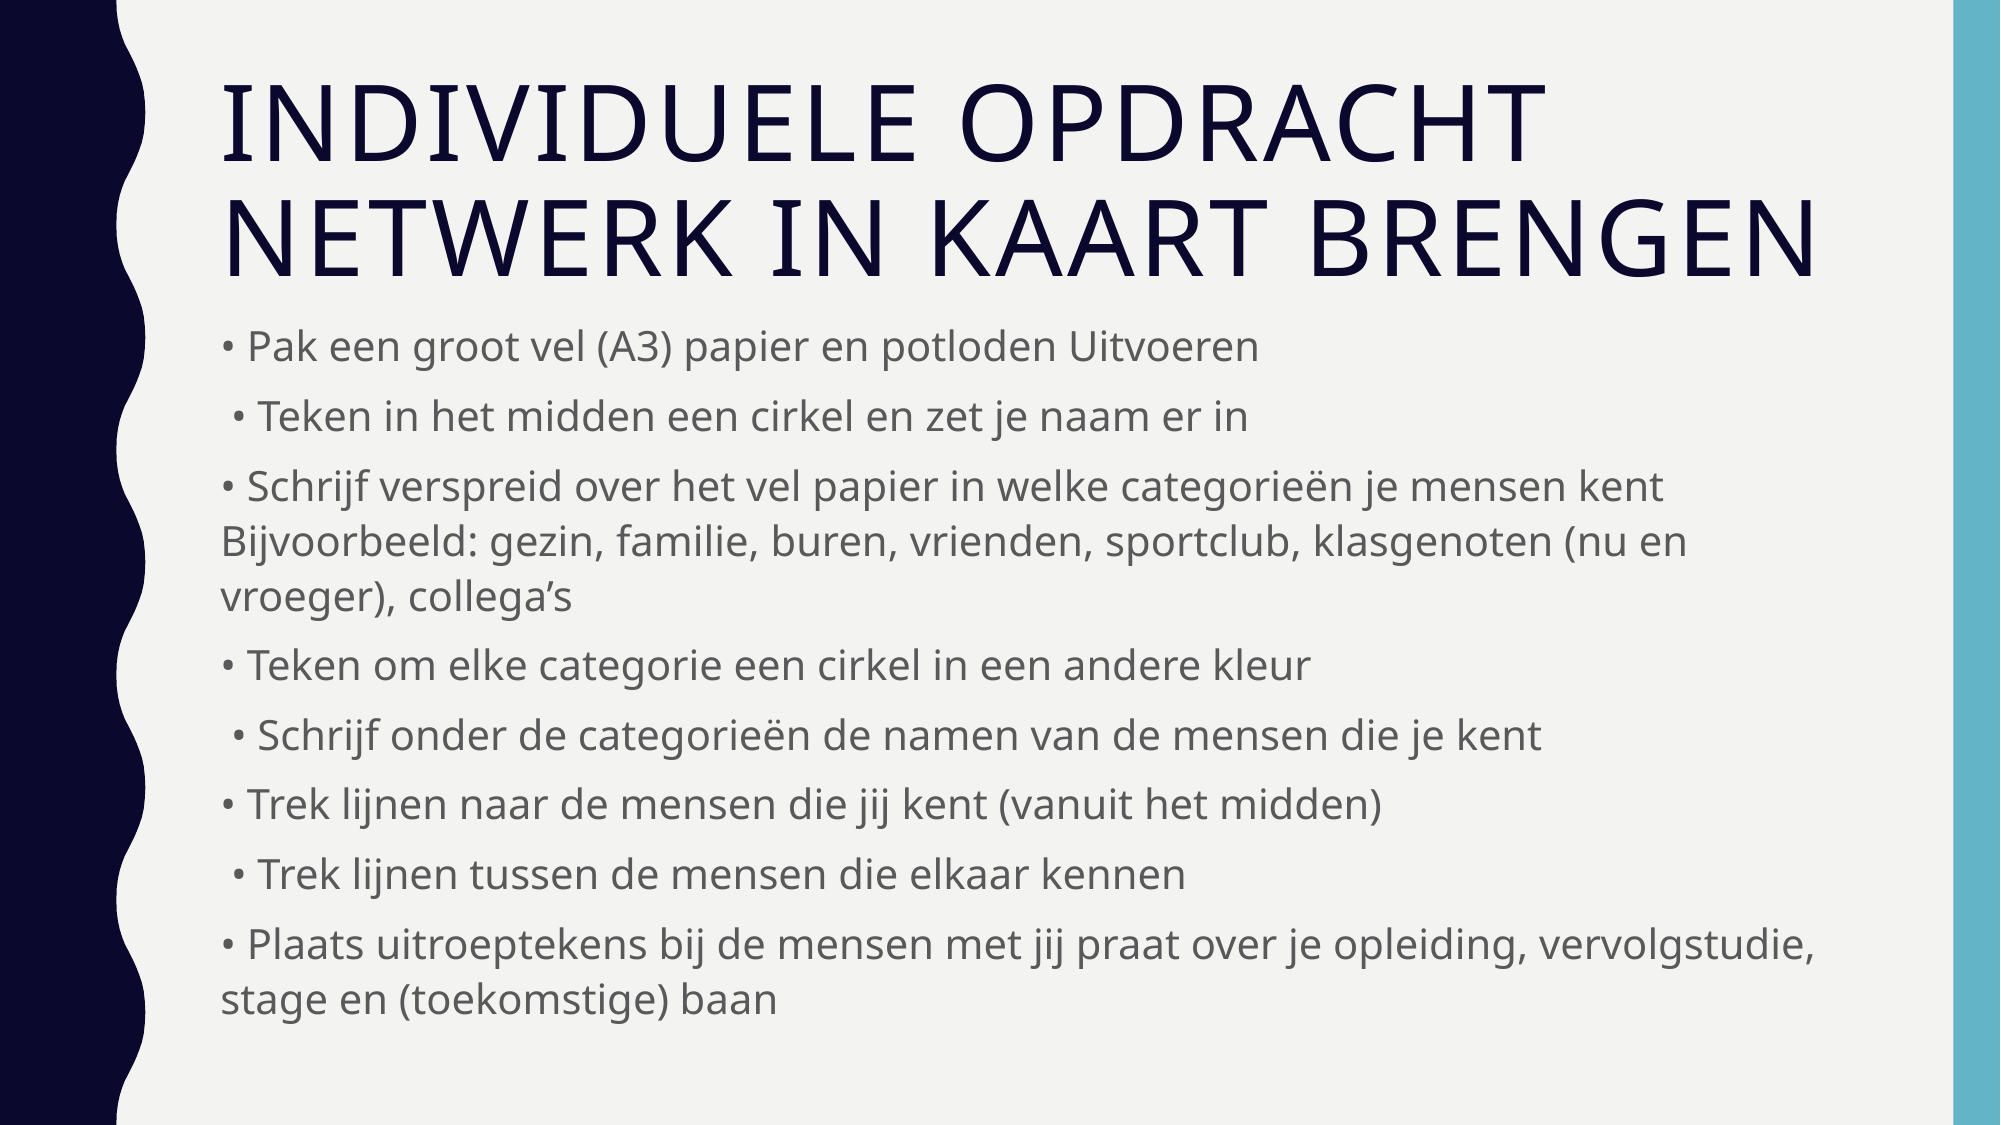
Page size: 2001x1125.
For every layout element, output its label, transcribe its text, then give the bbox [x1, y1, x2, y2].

title Individuele opdracht Netwerk in kaart brengen [205, 62, 1875, 307]
list • Pak een groot vel (A3) papier en potloden Uitvoeren • Teken in het midden een cirkel en zet je naam er in • Schrijf verspreid over het vel papier in welke categorieën je mensen kent Bijvoorbeeld: gezin, familie, buren, vrienden, sportclub, klasgenoten (nu en vroeger), collega’s • Teken om elke categorie een cirkel in een andere kleur • Schrijf onder de categorieën de namen van de mensen die je kent • Trek lijnen naar de mensen die jij kent (vanuit het midden) • Trek lijnen tussen de mensen die elkaar kennen • Plaats uitroeptekens bij de mensen met jij praat over je opleiding, vervolgstudie, stage en (toekomstige) baan [205, 307, 1875, 1113]
